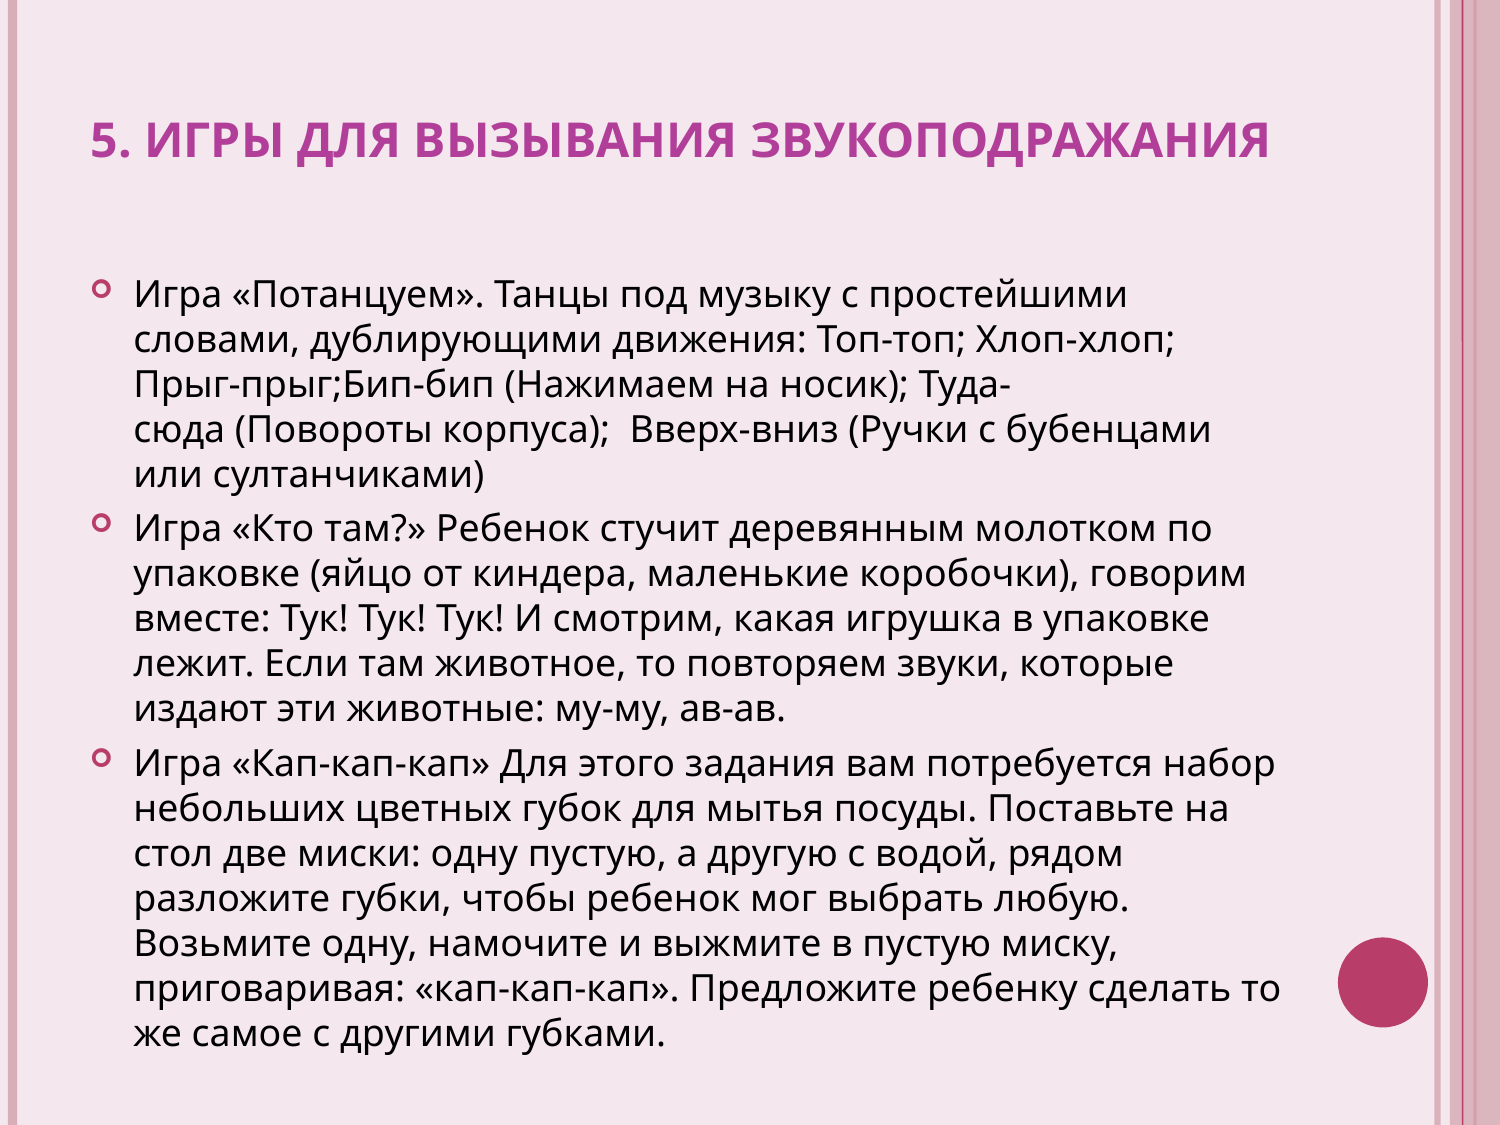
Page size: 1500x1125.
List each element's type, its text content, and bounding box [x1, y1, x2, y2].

list Игра «Потанцуем». Танцы под музыку с простейшими словами, дублирующими движения: Топ-топ; Хлоп-хлоп; Прыг-прыг;Бип-бип (Нажимаем на носик); Туда-сюда (Повороты корпуса); Вверх-вниз (Ручки с бубенцами или султанчиками) Игра «Кто там?» Ребенок стучит деревянным молотком по упаковке (яйцо от киндера, маленькие коробочки), говорим вместе: Тук! Тук! Тук! И смотрим, какая игрушка в упаковке лежит. Если там животное, то повторяем звуки, которые издают эти животные: му-му, ав-ав. Игра «Кап-кап-кап» Для этого задания вам потребуется набор небольших цветных губок для мытья посуды. Поставьте на стол две миски: одну пустую, а другую с водой, рядом разложите губки, чтобы ребенок мог выбрать любую. Возьмите одну, намочите и выжмите в пустую миску, приговаривая: «кап-кап-кап». Предложите ребенку сделать то же самое с другими губками. [75, 262, 1300, 1062]
title 5. Игры для вызывания звукоподражания [75, 45, 1300, 233]
